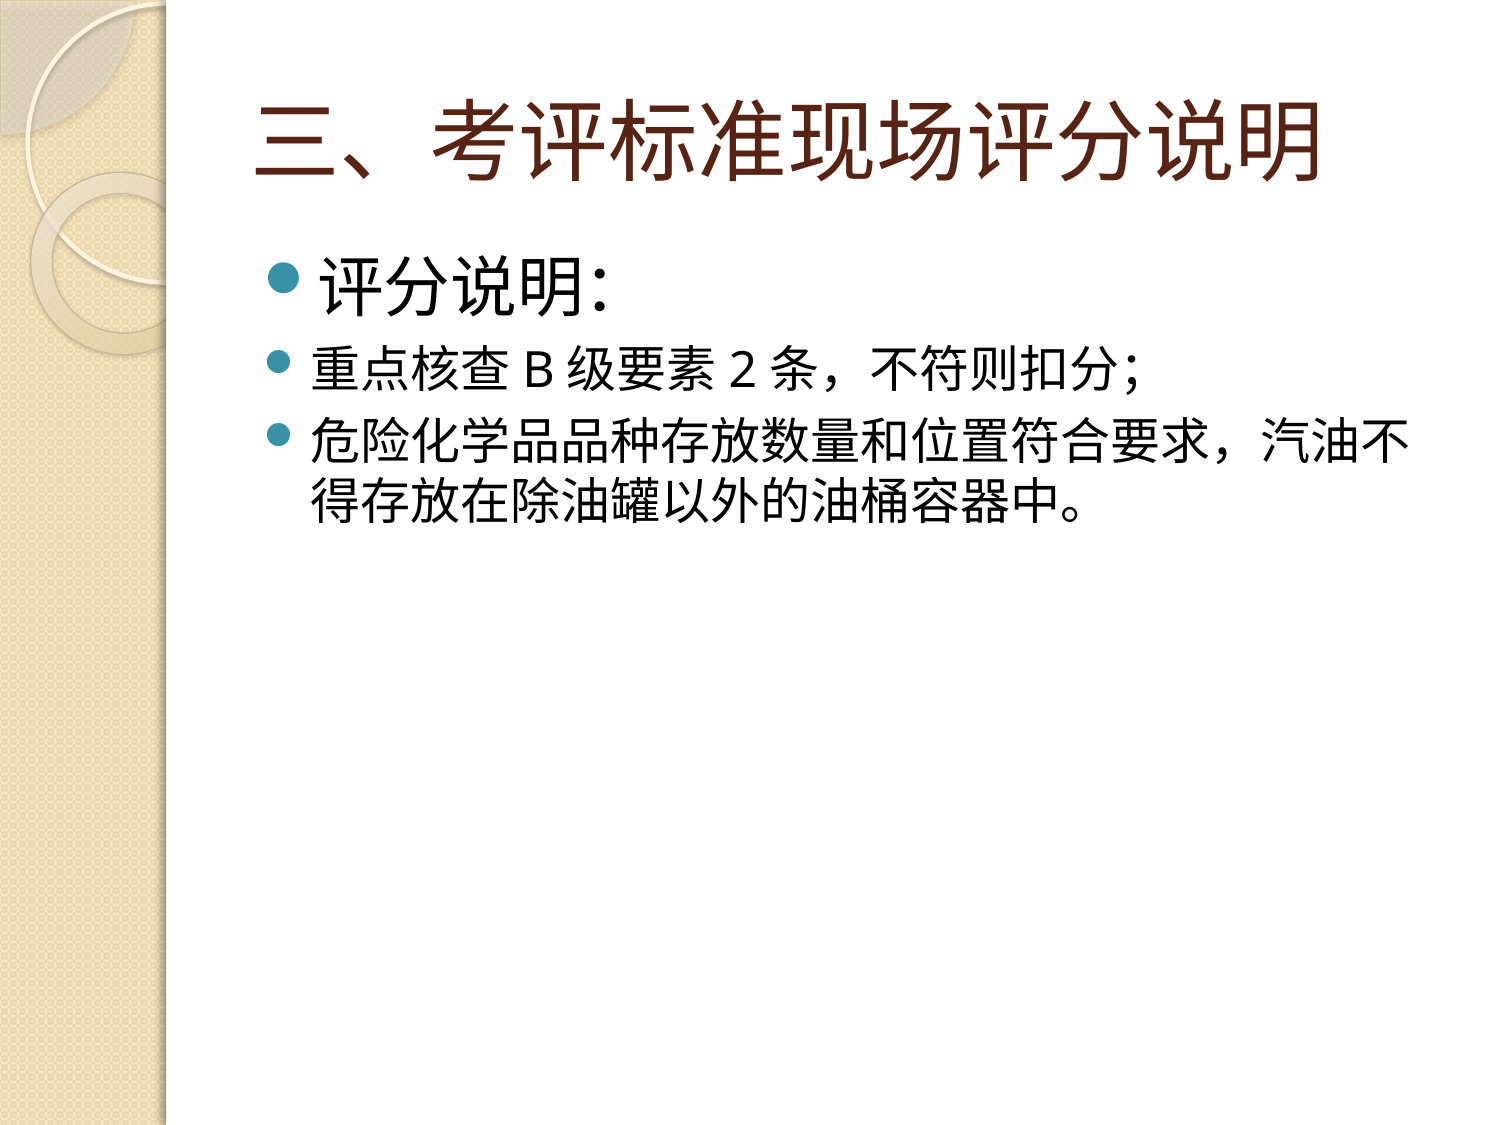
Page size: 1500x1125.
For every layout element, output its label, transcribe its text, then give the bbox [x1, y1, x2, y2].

list 评分说明： 重点核查B级要素2条，不符则扣分； 危险化学品品种存放数量和位置符合要求，汽油不得存放在除油罐以外的油桶容器中。 [235, 237, 1466, 1025]
title 三、考评标准现场评分说明 [235, 45, 1466, 233]
